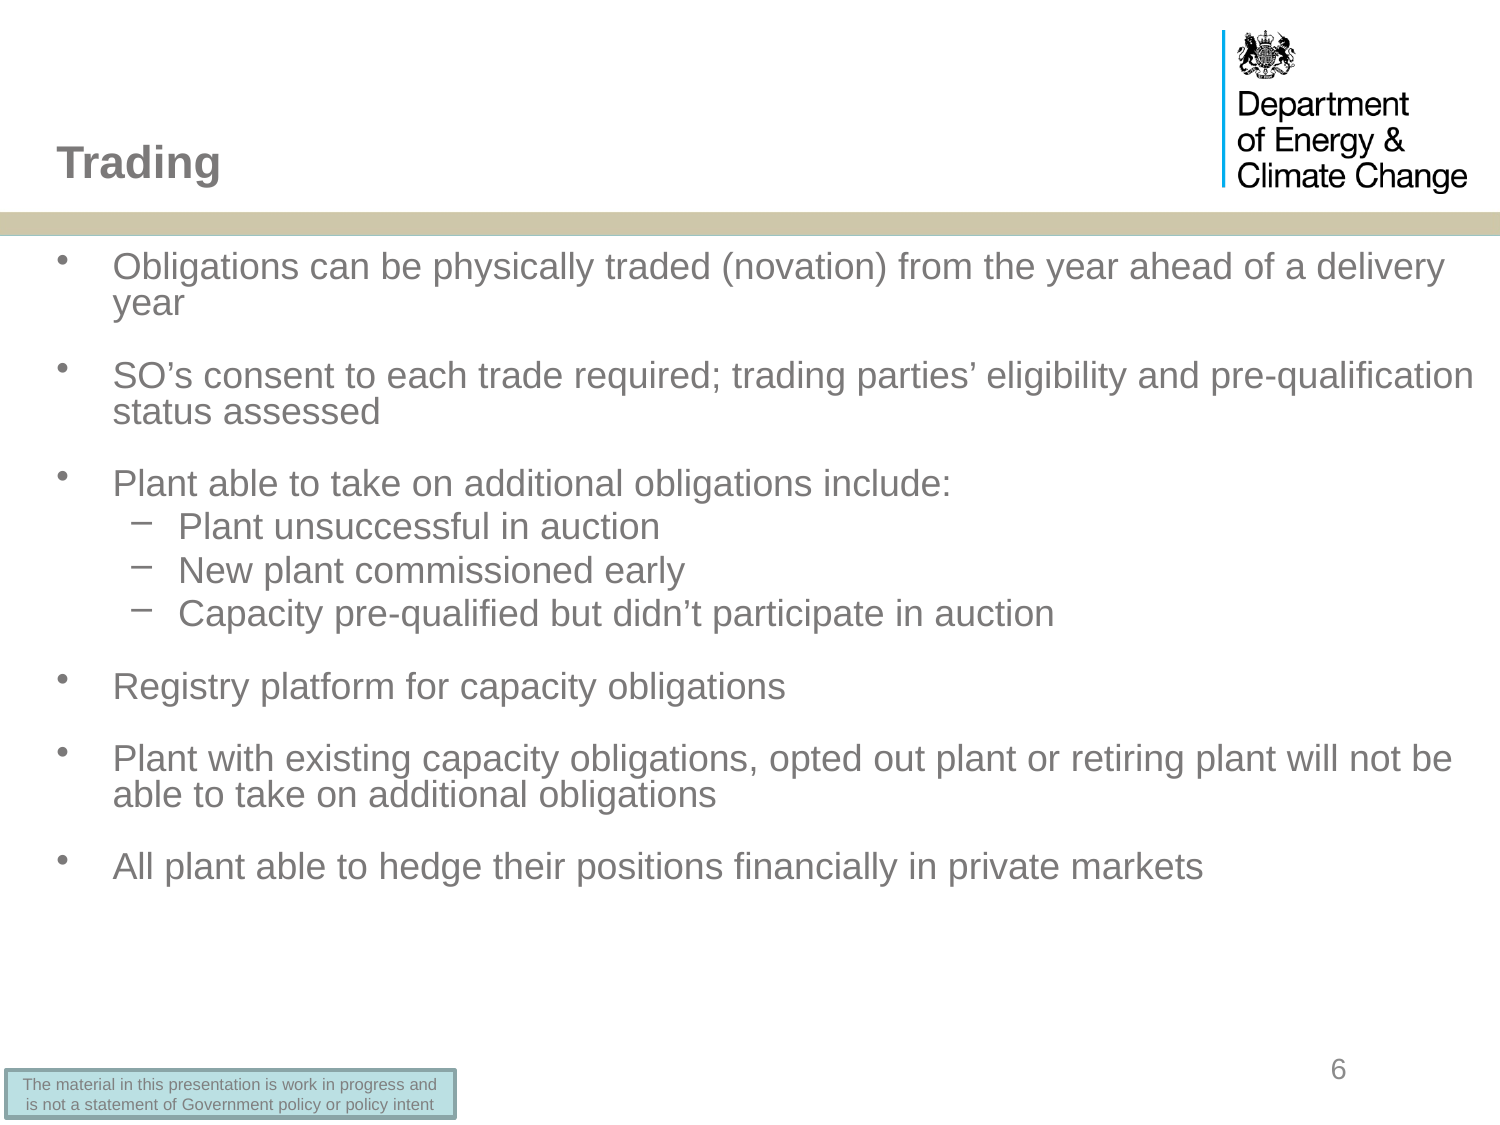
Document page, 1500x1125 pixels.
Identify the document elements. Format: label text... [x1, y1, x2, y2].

title Trading [41, 125, 928, 209]
picture [0, 208, 1500, 236]
picture [1222, 30, 1467, 194]
list Obligations can be physically traded (novation) from the year ahead of a delivery year SO’s consent to each trade required; trading parties’ eligibility and pre-qualification status assessed Plant able to take on additional obligations include: Plant unsuccessful in auction New plant commissioned early Capacity pre-qualified but didn’t participate in auction Registry platform for capacity obligations Plant with existing capacity obligations, opted out plant or retiring plant will not be able to take on additional obligations All plant able to hedge their positions financially in private markets [41, 243, 1500, 1083]
slide_number 6 [1315, 1042, 1425, 1103]
text_box The material in this presentation is work in progress and is not a statement of Government policy or policy intent [4, 1068, 457, 1120]
